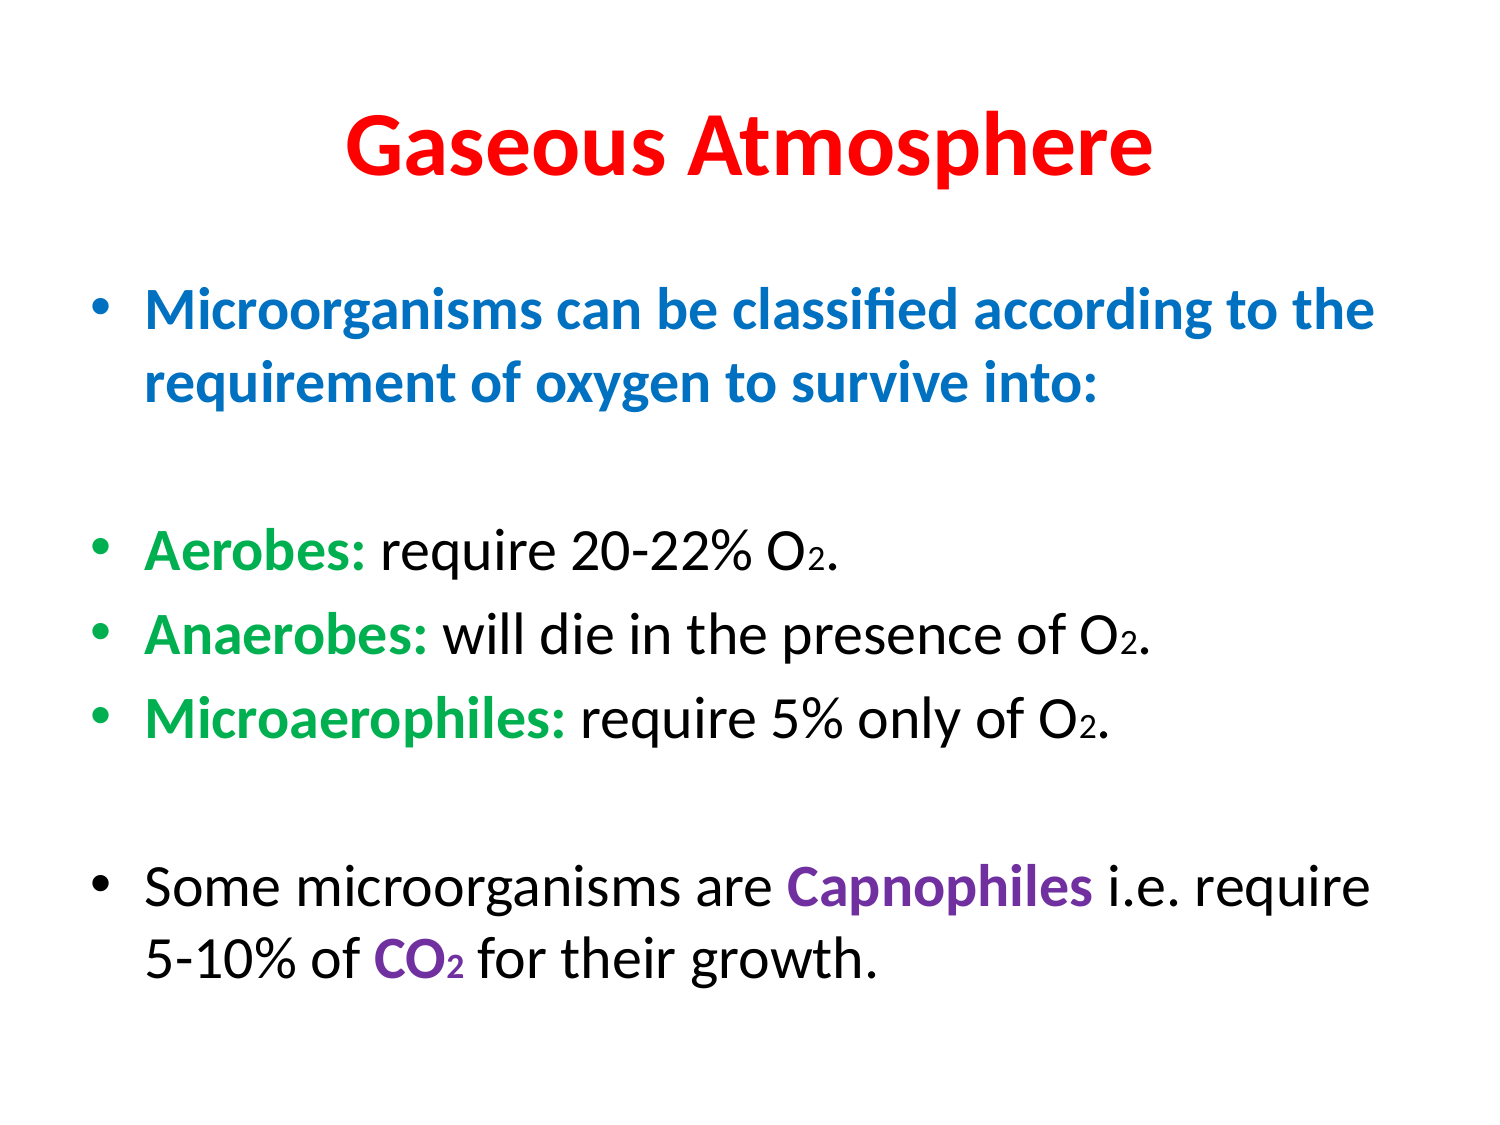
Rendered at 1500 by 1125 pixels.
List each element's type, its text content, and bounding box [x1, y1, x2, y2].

title Gaseous Atmosphere [75, 45, 1425, 233]
list Microorganisms can be classified according to the requirement of oxygen to survive into: Aerobes: require 20-22% O2. Anaerobes: will die in the presence of O2. Microaerophiles: require 5% only of O2. Some microorganisms are Capnophiles i.e. require 5-10% of CO2 for their growth. [75, 262, 1425, 1005]
